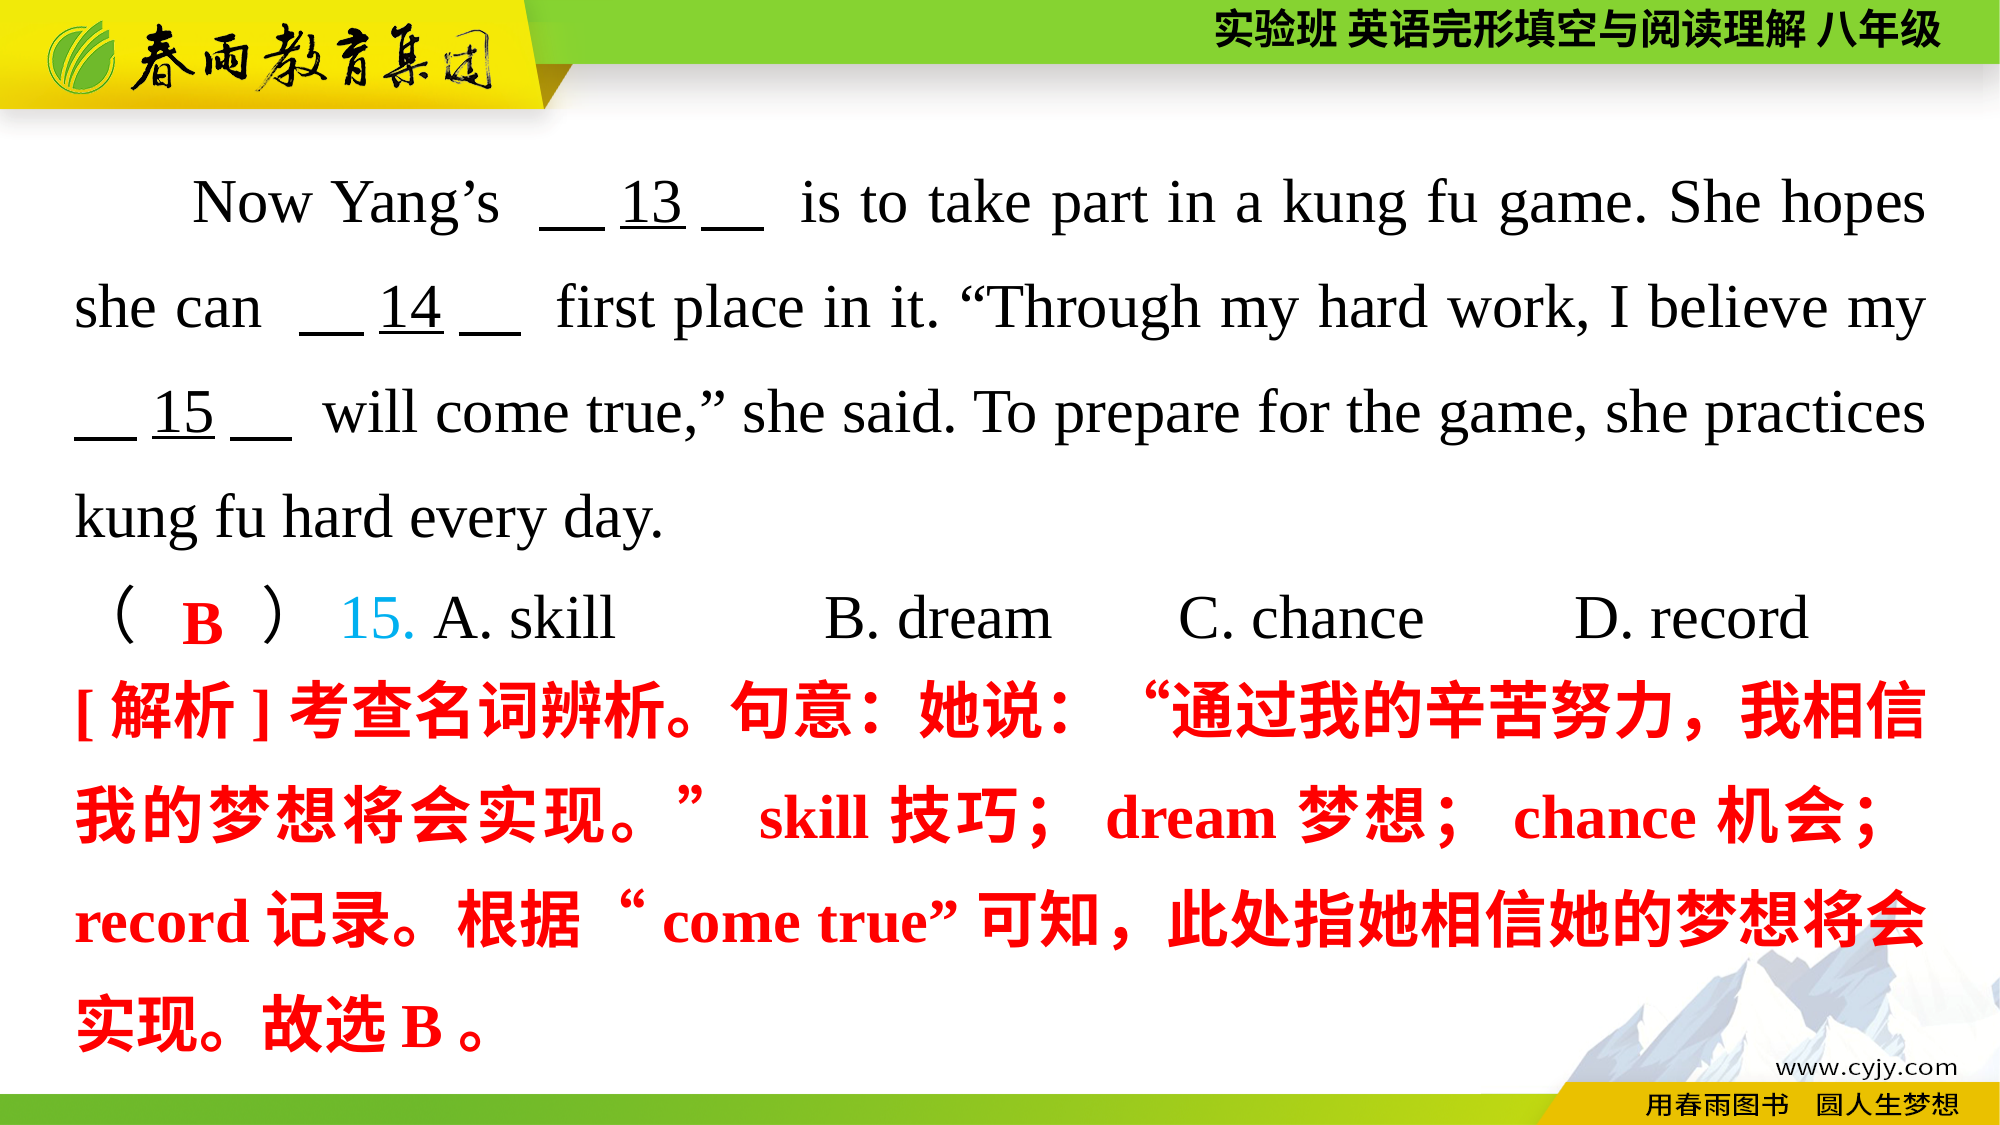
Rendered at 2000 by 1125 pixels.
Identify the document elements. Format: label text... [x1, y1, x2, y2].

list Now Yang’s 13 is to take part in a kung fu game. She hopes she can 14 first place in it. “Through my hard work, I believe my 15 will come true,” she said. To prepare for the game, she practices kung fu hard every day. [59, 122, 1944, 538]
picture [0, 0, 2000, 1125]
text_box B [167, 544, 240, 633]
text_box （ ）15. A. skill B. dream C. chance D. record [59, 538, 1944, 633]
text_box [解析]考查名词辨析。句意：她说：“通过我的辛苦努力，我相信我的梦想将会实现。”skill技巧；dream梦想；chance机会；record记录。根据“come true”可知，此处指她相信她的梦想将会实现。故选B。 [59, 633, 1944, 1068]
